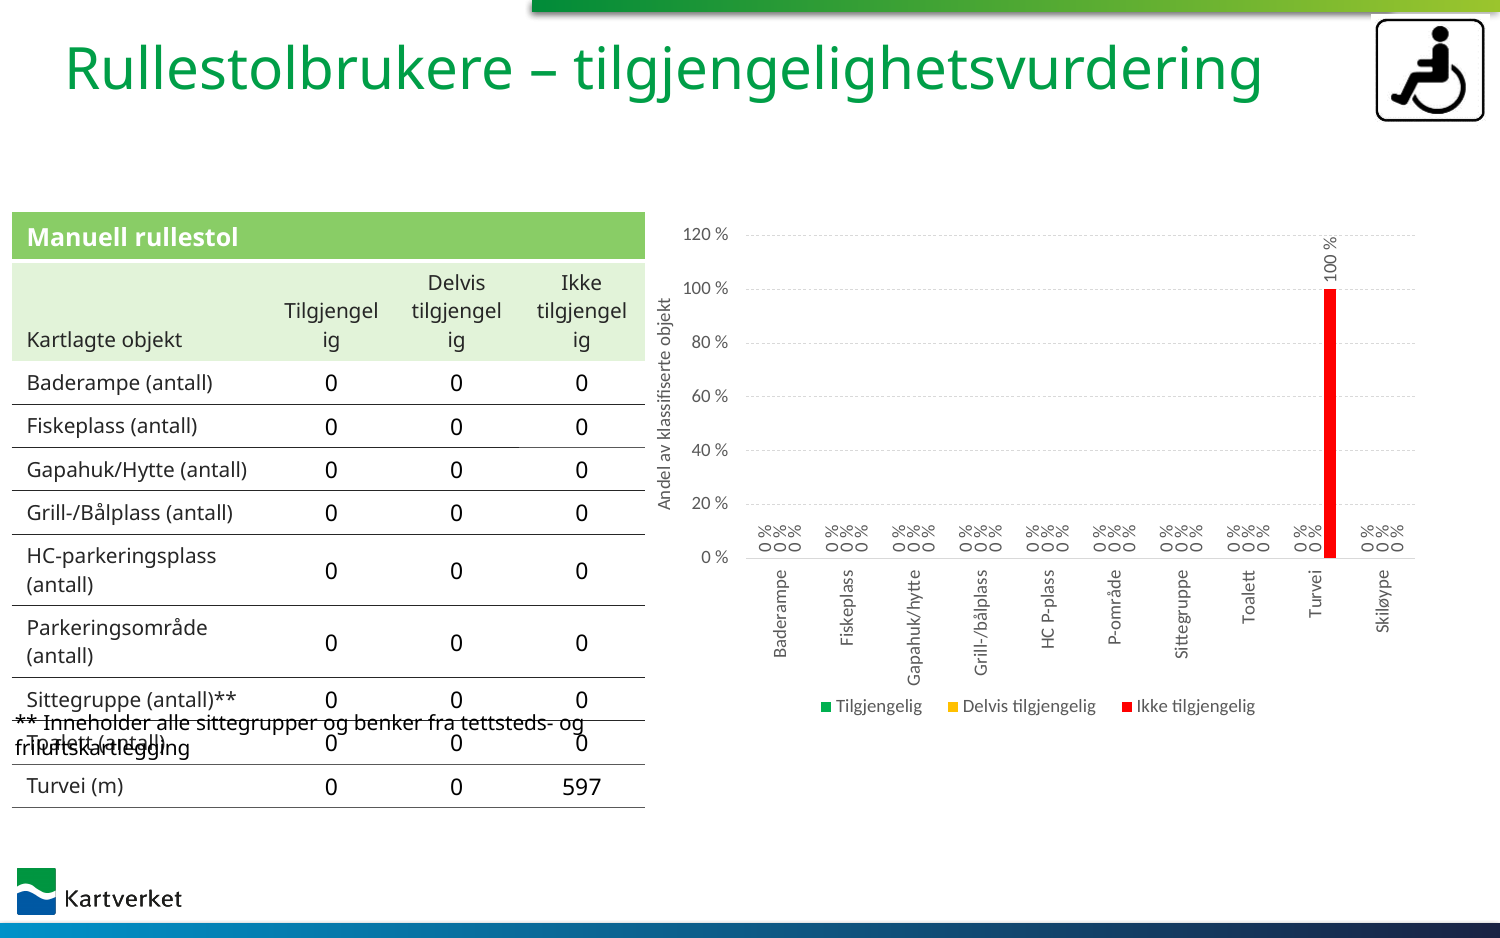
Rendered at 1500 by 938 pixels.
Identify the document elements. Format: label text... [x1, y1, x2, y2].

table_cell Delvis tilgjengelig [394, 263, 519, 361]
table_cell 0 [269, 606, 394, 677]
table_cell Gapahuk/Hytte (antall) [12, 448, 269, 490]
table_cell Grill-/Bålplass (antall) [12, 491, 269, 534]
table_cell 0 [519, 448, 638, 490]
table_cell Turvei (m) [12, 768, 269, 807]
table_cell 0 [394, 535, 519, 605]
table_header Manuell rullestol [12, 212, 645, 259]
picture [643, 218, 1427, 728]
table_cell 0 [269, 361, 394, 404]
table_cell Parkeringsområde (antall) [12, 606, 269, 677]
table_cell Tilgjengelig [269, 263, 394, 361]
table_cell 0 [519, 678, 638, 702]
table_cell 0 [519, 535, 638, 605]
text_box Rullestolbrukere – tilgjengelighetsvurdering [49, 12, 1372, 109]
table_cell 0 [269, 535, 394, 605]
table_cell Baderampe (antall) [12, 361, 269, 404]
table_cell 0 [394, 678, 519, 702]
table_cell 0 [394, 361, 519, 404]
table_cell 0 [519, 491, 638, 534]
table_cell 0 [394, 768, 519, 807]
table_cell 0 [269, 491, 394, 534]
picture [1371, 13, 1491, 127]
table_cell 0 [394, 606, 519, 677]
table_cell HC-parkeringsplass (antall) [12, 535, 269, 605]
table_cell 0 [269, 448, 394, 490]
table_cell 0 [519, 606, 638, 677]
table_cell Kartlagte objekt [12, 263, 269, 361]
table_cell Ikke tilgjengelig [519, 263, 638, 361]
table_cell 0 [519, 405, 638, 447]
table_cell 0 [394, 405, 519, 447]
table_cell 597 [519, 768, 645, 807]
table_cell 0 [269, 405, 394, 447]
text_box ** Inneholder alle sittegrupper og benker fra tettsteds- og friluftskartlegging [0, 702, 745, 768]
table_cell 0 [519, 361, 638, 404]
table_cell 0 [394, 448, 519, 490]
table_cell Fiskeplass (antall) [12, 405, 269, 447]
table_cell 0 [269, 768, 394, 807]
table_cell 0 [394, 491, 519, 534]
table_cell 0 [269, 678, 394, 702]
table_cell Sittegruppe (antall)** [12, 678, 269, 702]
